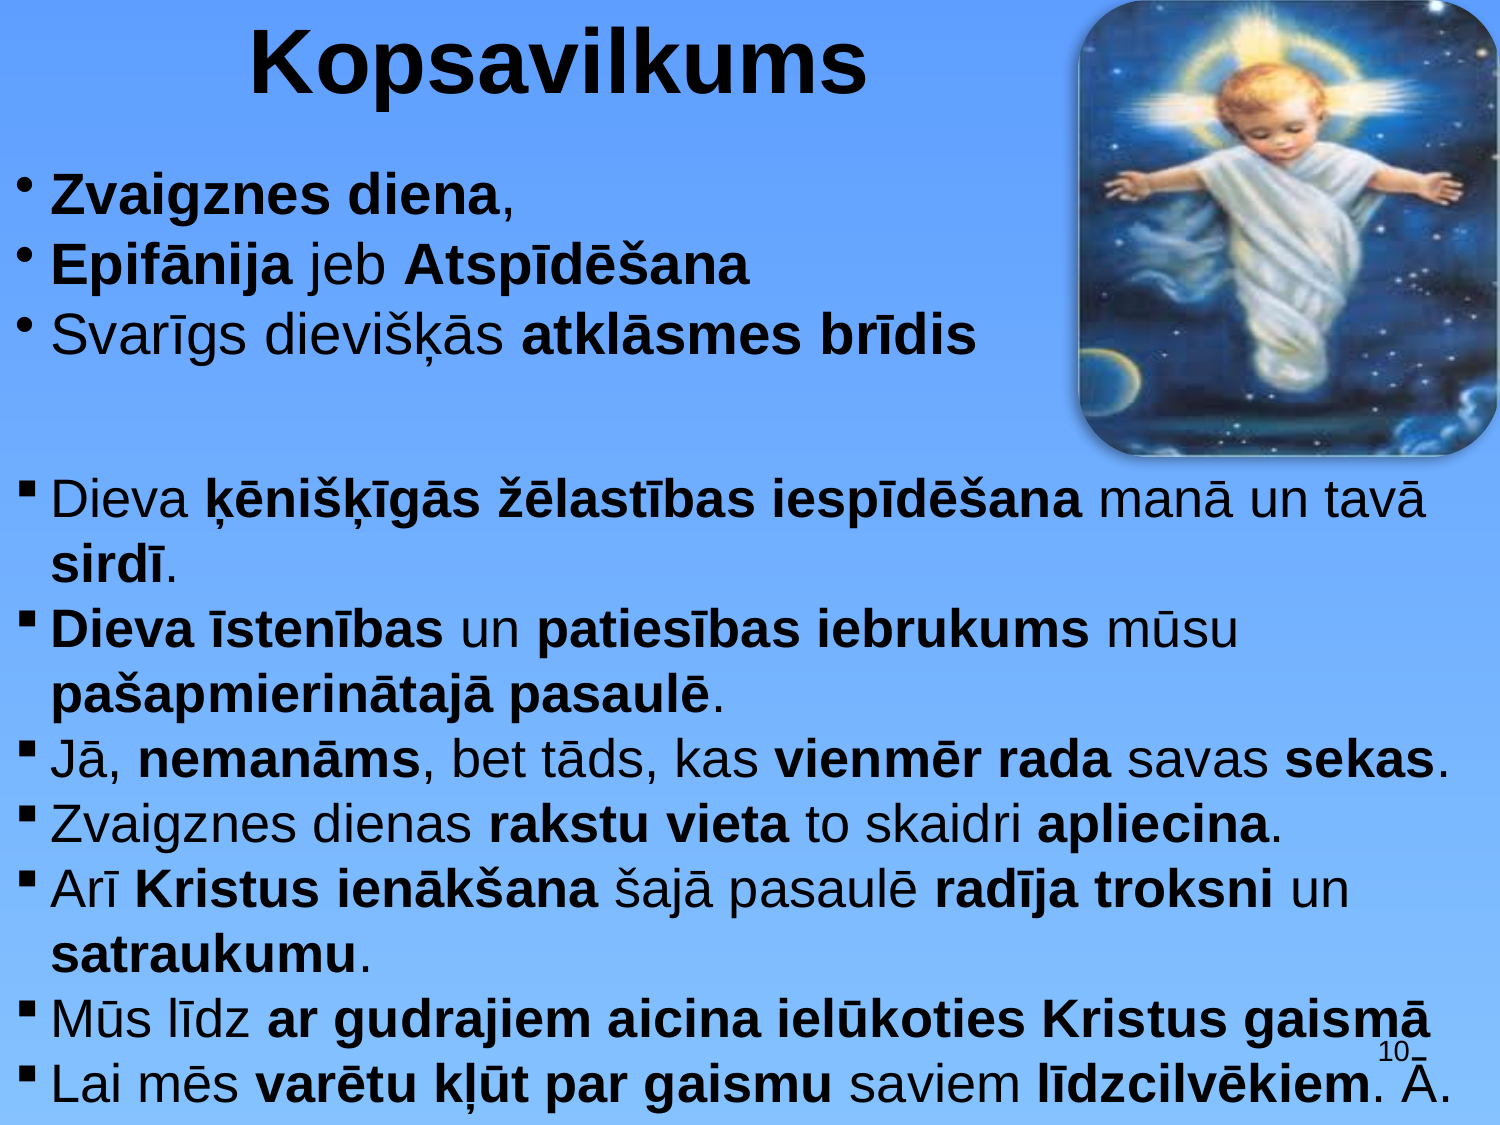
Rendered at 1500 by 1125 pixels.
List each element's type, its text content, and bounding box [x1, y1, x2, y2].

text_box Dieva ķēnišķīgās žēlastības iespīdēšana manā un tavā sirdī. Dieva īstenības un patiesības iebrukums mūsu pašapmierinātajā pasaulē. Jā, nemanāms, bet tāds, kas vienmēr rada savas sekas. Zvaigznes dienas rakstu vieta to skaidri apliecina. Arī Kristus ienākšana šajā pasaulē radīja troksni un satraukumu. Mūs līdz ar gudrajiem aicina ielūkoties Kristus gaismā Lai mēs varētu kļūt par gaismu saviem līdzcilvēkiem. Ā. [0, 456, 1500, 1121]
text_box Zvaigznes diena, Epifānija jeb Atspīdēšana Svarīgs dievišķās atklāsmes brīdis [0, 148, 1046, 374]
title Kopsavilkums [100, 0, 1020, 114]
picture [1077, 0, 1500, 458]
slide_number 10 [1074, 1024, 1426, 1103]
